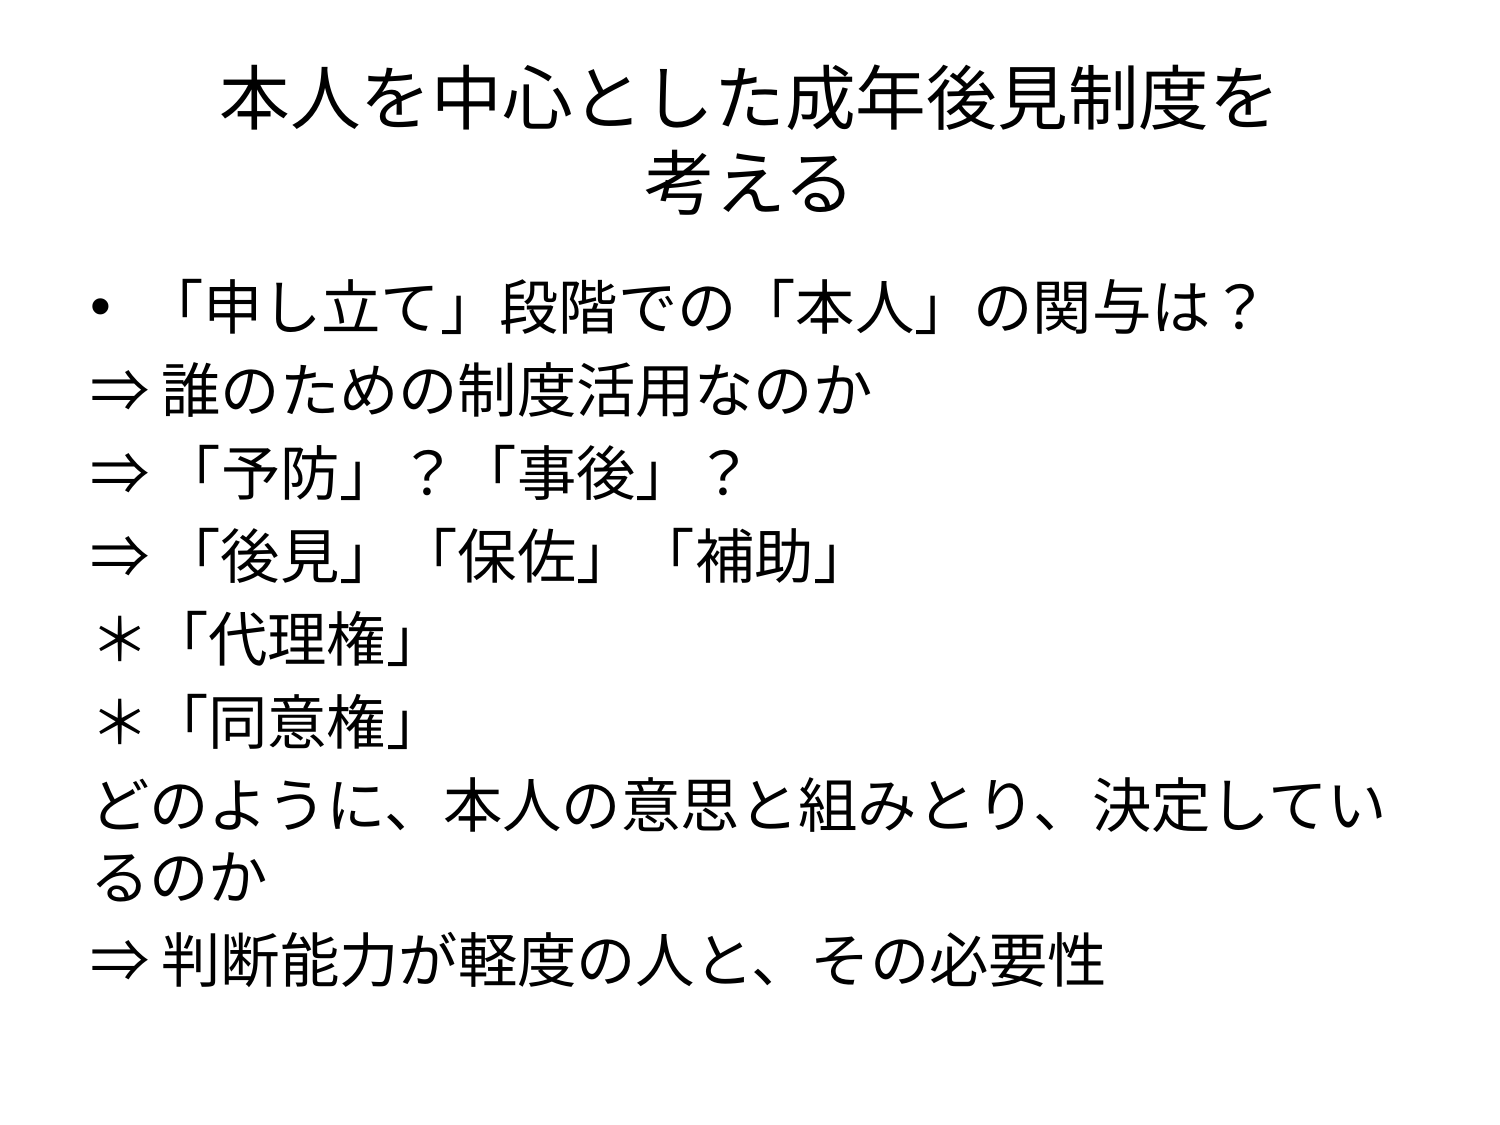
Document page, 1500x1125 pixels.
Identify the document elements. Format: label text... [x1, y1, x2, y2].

list 「申し立て」段階での「本人」の関与は？ ⇒誰のための制度活用なのか ⇒「予防」？「事後」？ ⇒「後見」「保佐」「補助」 ＊「代理権」 ＊「同意権」 どのように、本人の意思と組みとり、決定しているのか ⇒判断能力が軽度の人と、その必要性 [75, 262, 1425, 1005]
title 本人を中心とした成年後見制度を 考える [75, 45, 1425, 233]
